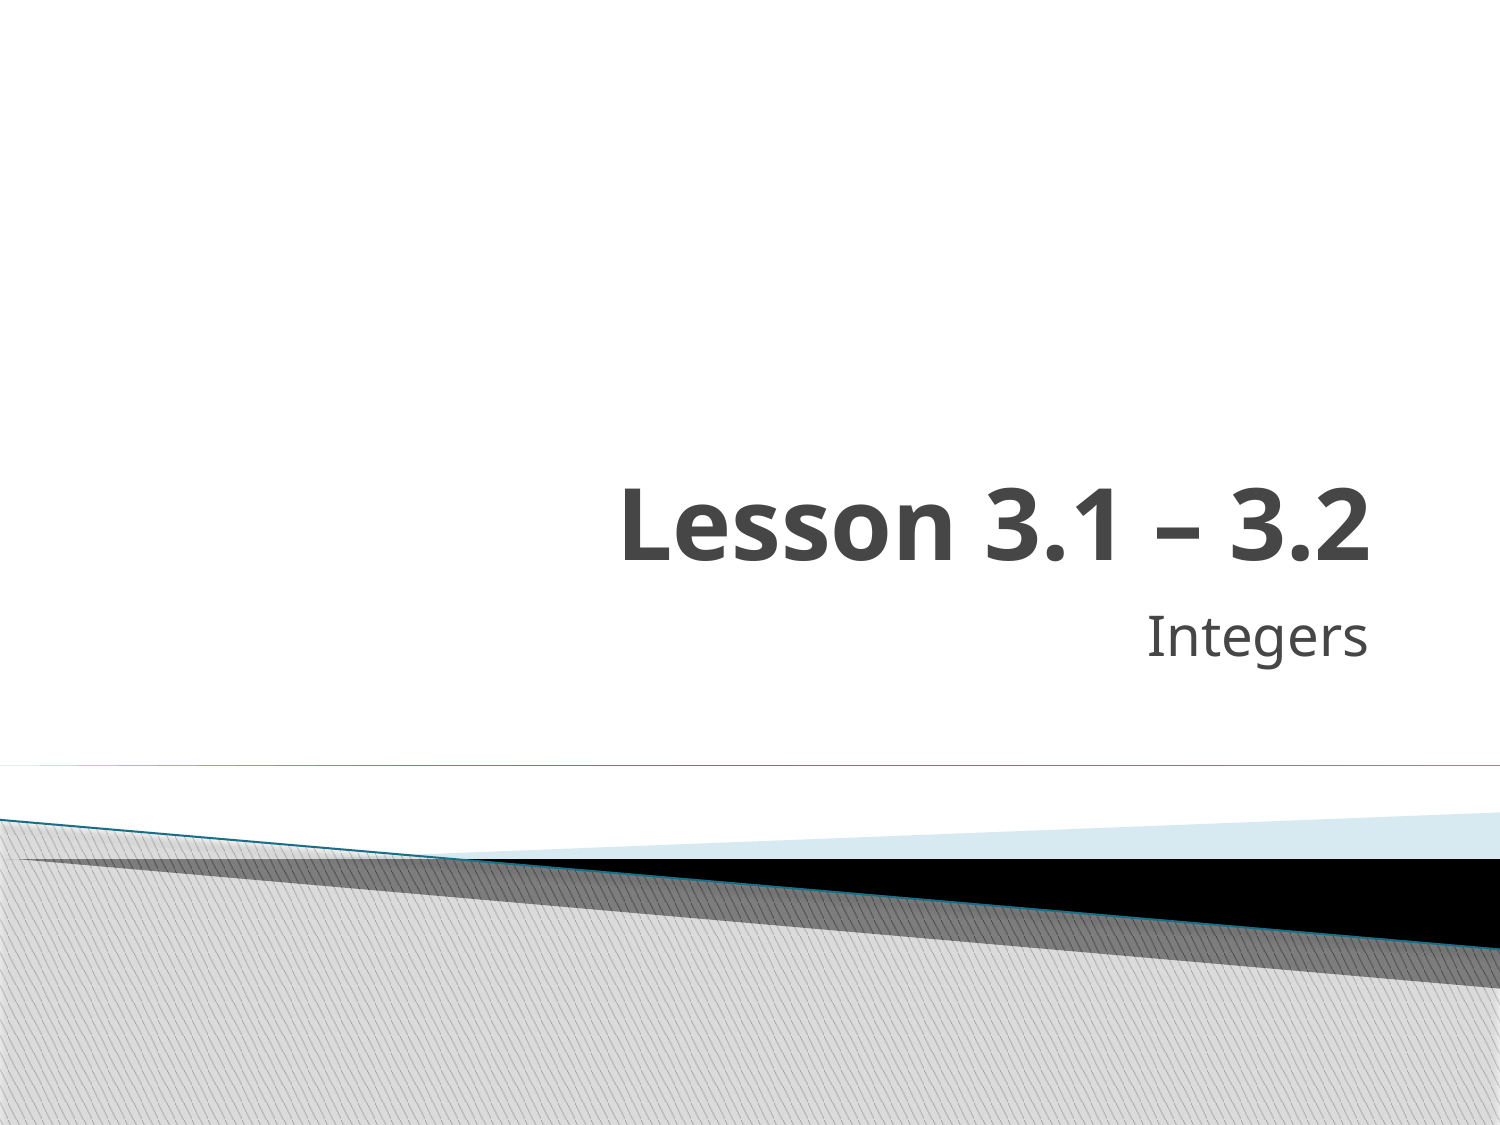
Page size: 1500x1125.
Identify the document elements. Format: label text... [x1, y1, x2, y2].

subtitle Integers [112, 592, 1388, 790]
picture [5, 859, 1500, 989]
title Lesson 3.1 – 3.2 [112, 287, 1388, 588]
